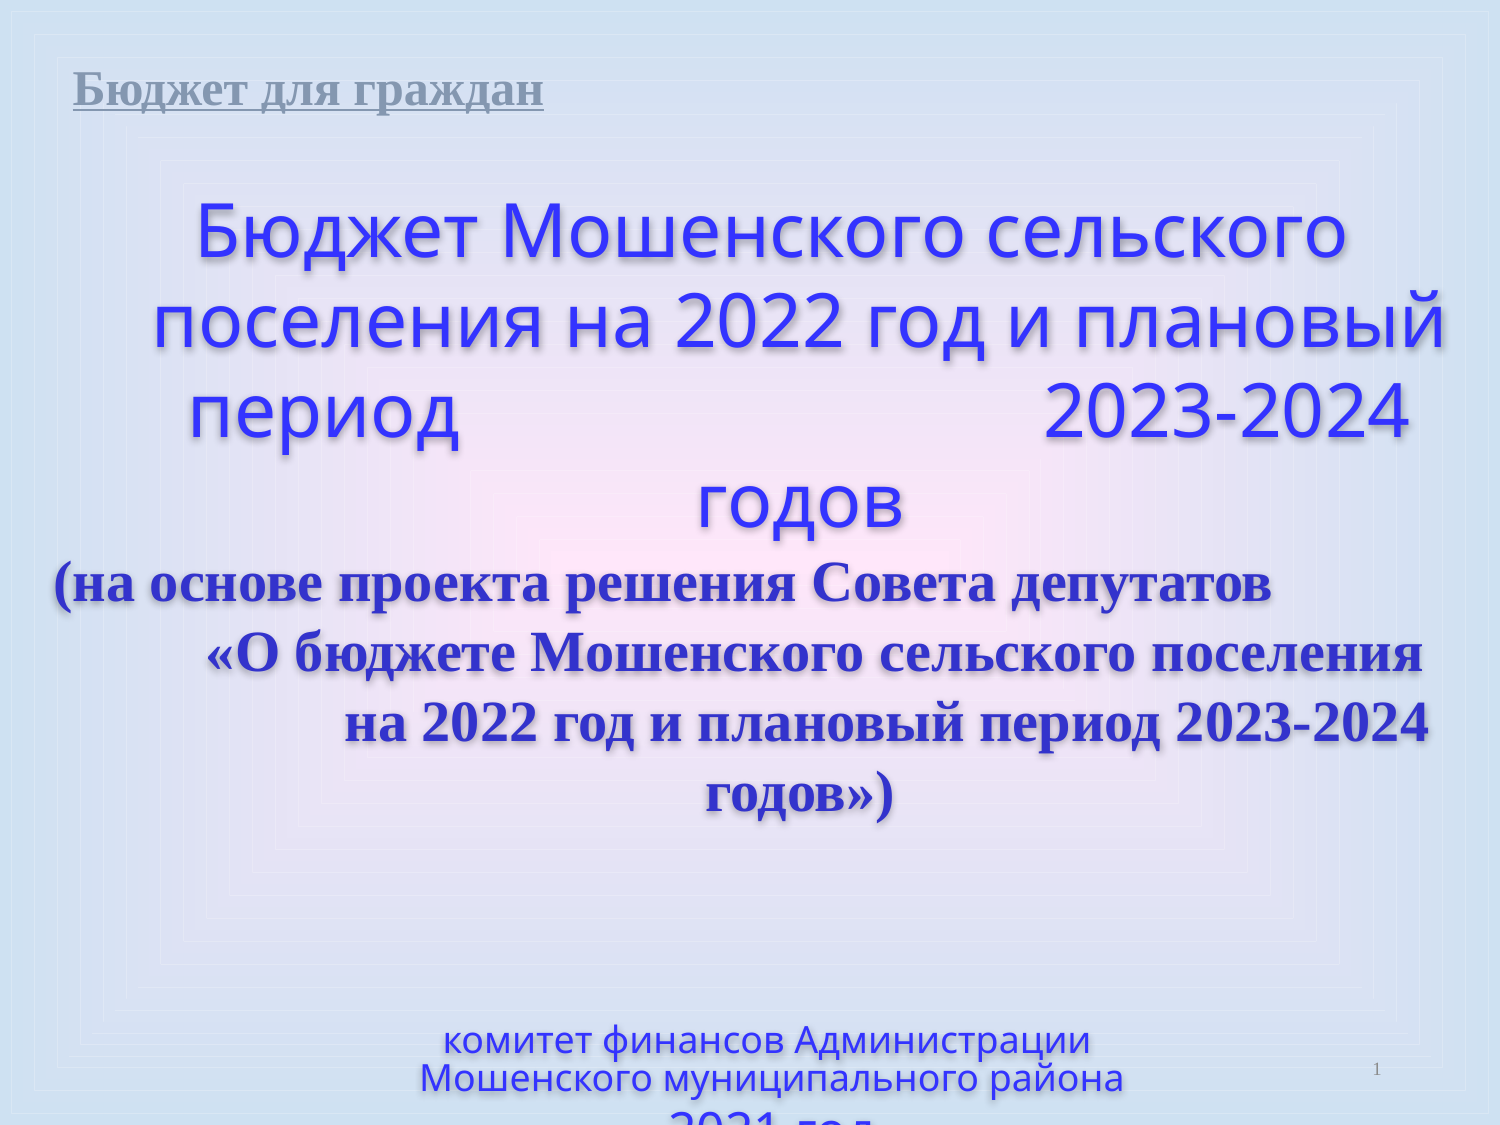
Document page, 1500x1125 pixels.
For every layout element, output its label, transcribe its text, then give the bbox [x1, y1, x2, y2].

slide_number 1 [1059, 1038, 1397, 1098]
text_box Бюджет для граждан [57, 48, 590, 123]
text_box Бюджет Мошенского сельского поселения на 2022 год и плановый период 2023-2024 годов (на основе проекта решения Совета депутатов «О бюджете Мошенского сельского поселения на 2022 год и плановый период 2023-2024 годов») комитет финансов Администрации Мошенского муниципального района 2021 год [44, 326, 1500, 645]
